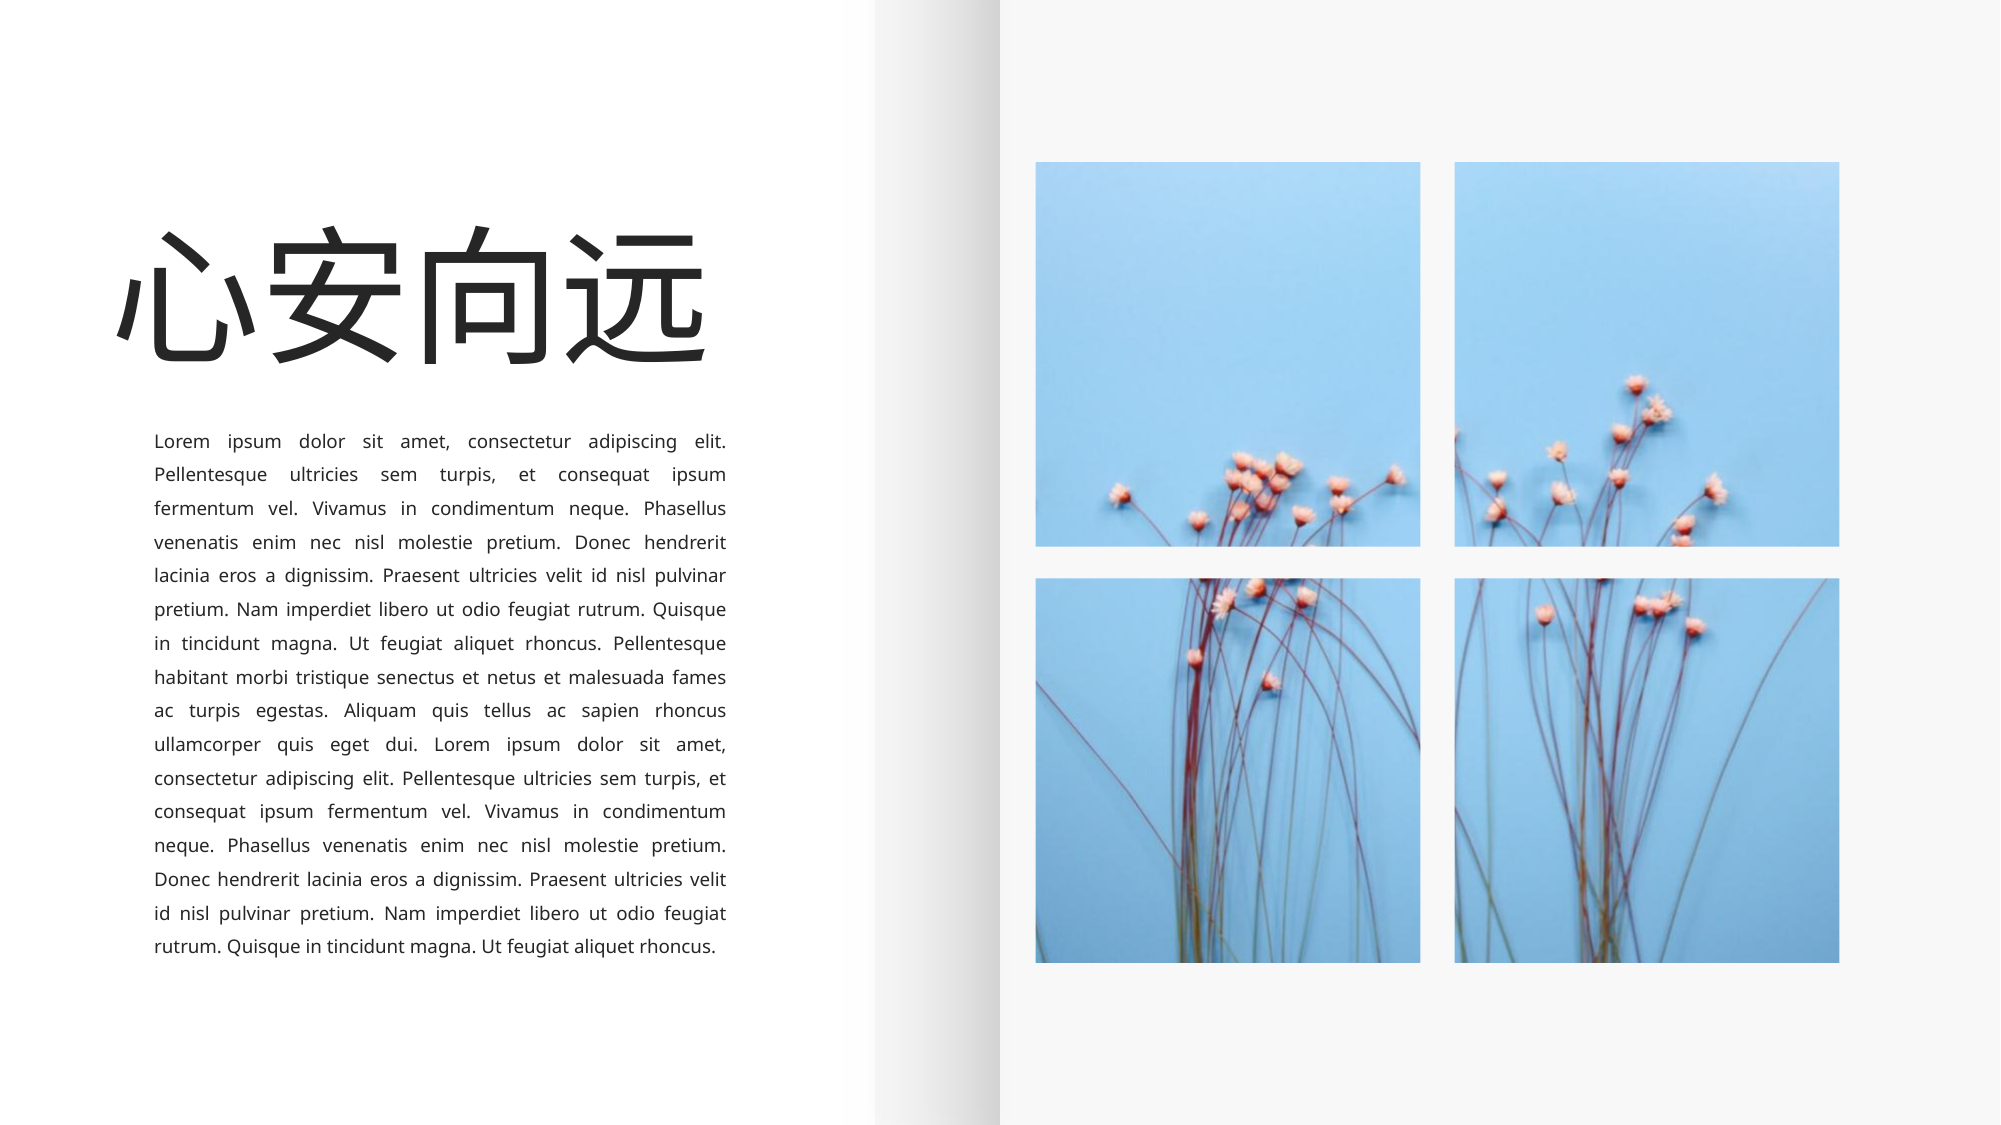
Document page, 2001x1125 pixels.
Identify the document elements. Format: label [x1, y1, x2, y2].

text_box [0, 0, 1000, 1125]
picture [1035, 162, 1840, 963]
text_box [1000, 0, 2000, 1125]
